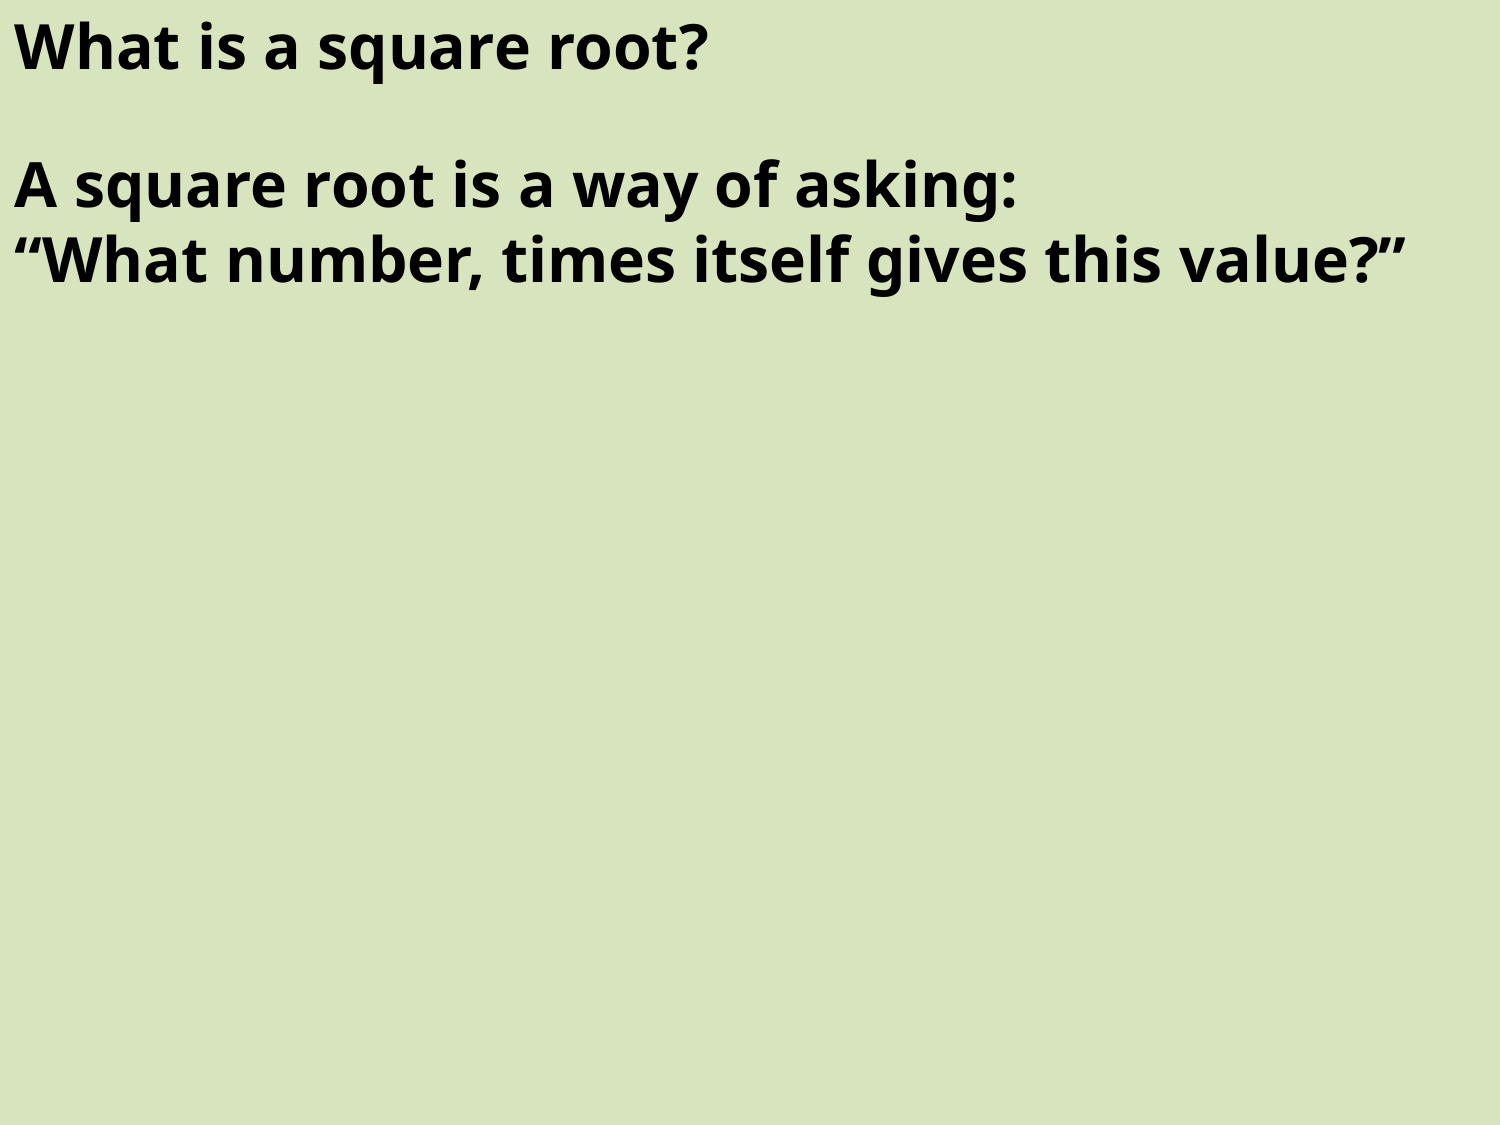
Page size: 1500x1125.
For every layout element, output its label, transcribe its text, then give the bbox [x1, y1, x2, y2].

text_box A square root is a way of asking: “What number, times itself gives this value?” [0, 137, 1500, 303]
text_box What is a square root? [0, 0, 1500, 90]
